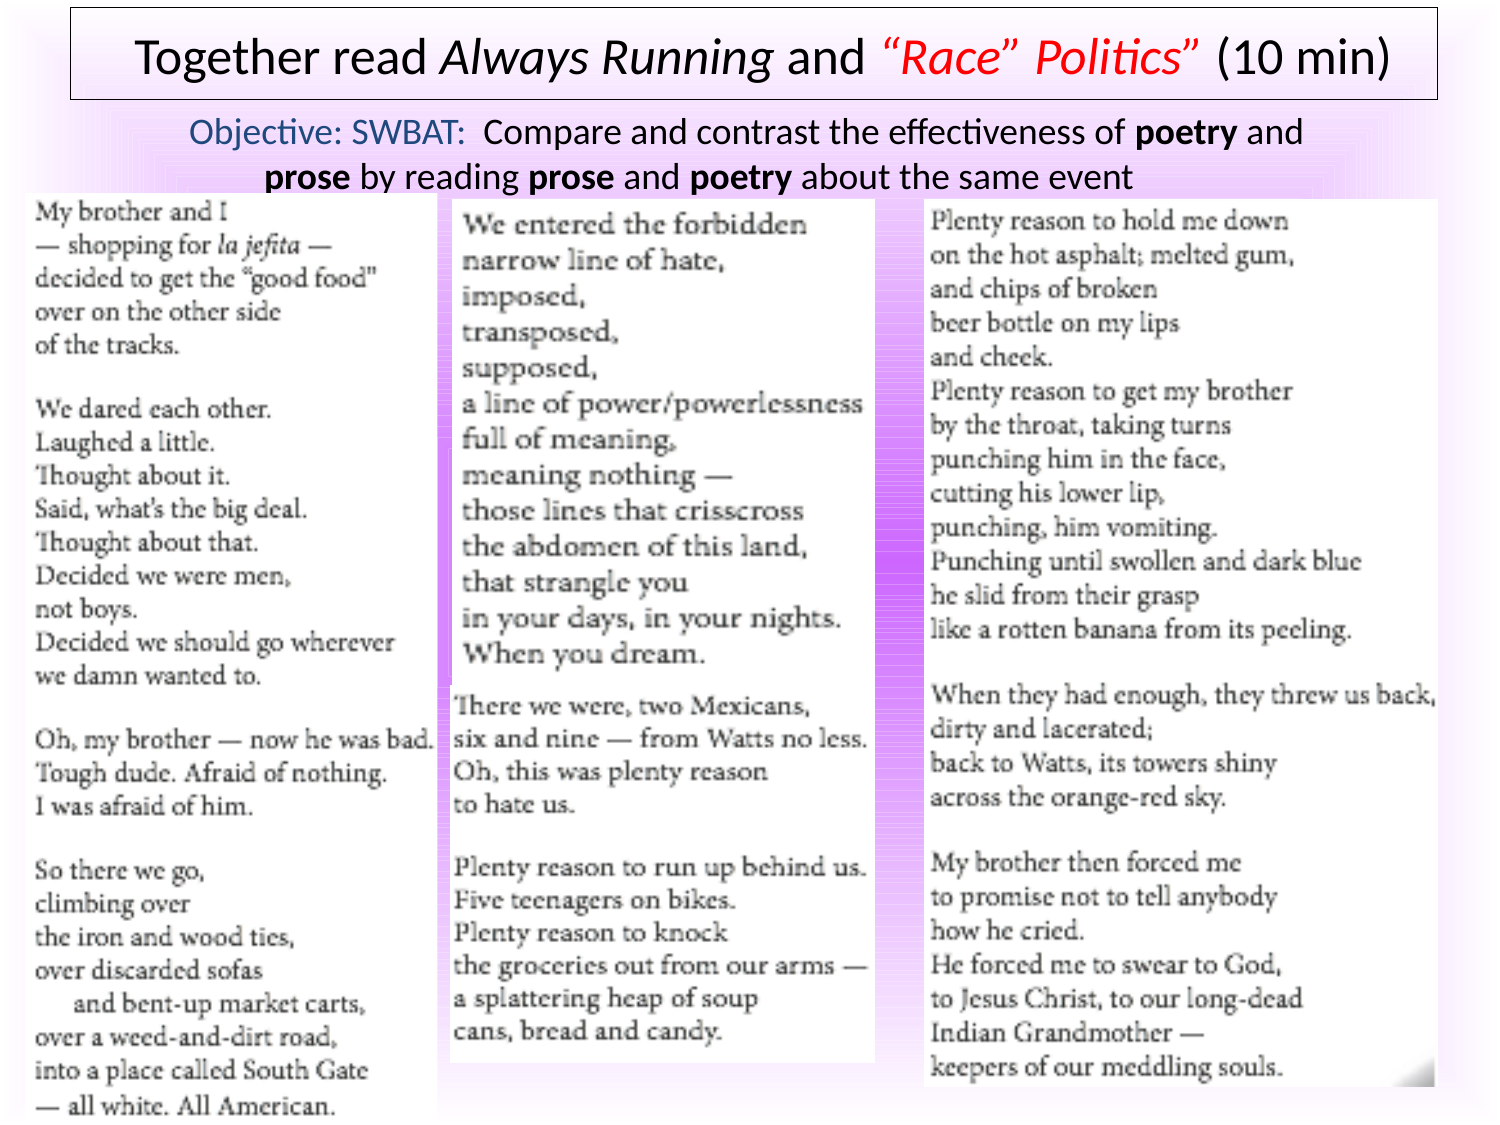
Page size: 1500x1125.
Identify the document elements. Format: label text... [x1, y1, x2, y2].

picture [24, 193, 438, 1125]
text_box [449, 199, 876, 1063]
title Together read Always Running and “Race” Politics” (10 min) [70, 7, 1438, 100]
picture [924, 199, 1438, 1087]
text_box Objective: SWBAT: Compare and contrast the effectiveness of poetry and prose by reading prose and poetry about the same event [70, 99, 1413, 205]
